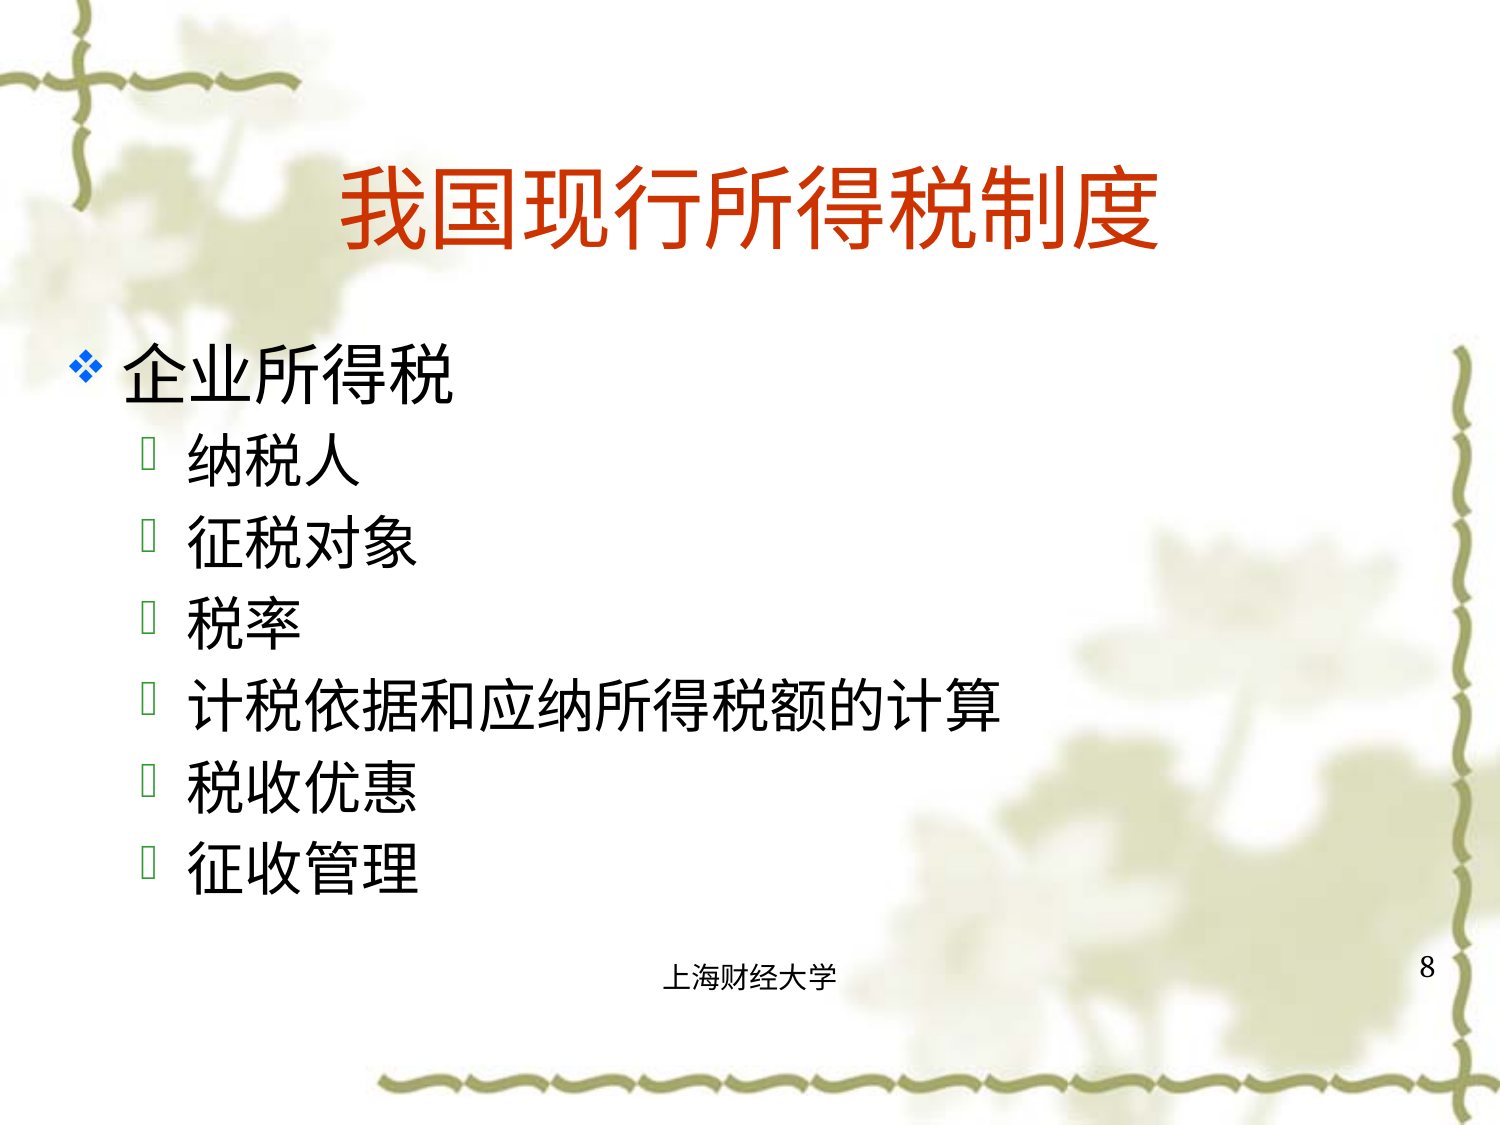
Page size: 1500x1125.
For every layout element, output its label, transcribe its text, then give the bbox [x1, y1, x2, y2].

footer 上海财经大学 [512, 952, 988, 1066]
list 企业所得税 纳税人 征税对象 税率 计税依据和应纳所得税额的计算 税收优惠 征收管理 [49, 324, 1452, 963]
title 我国现行所得税制度 [49, 112, 1451, 301]
slide_number 8 [1074, 940, 1451, 1066]
picture [0, 0, 1500, 1125]
